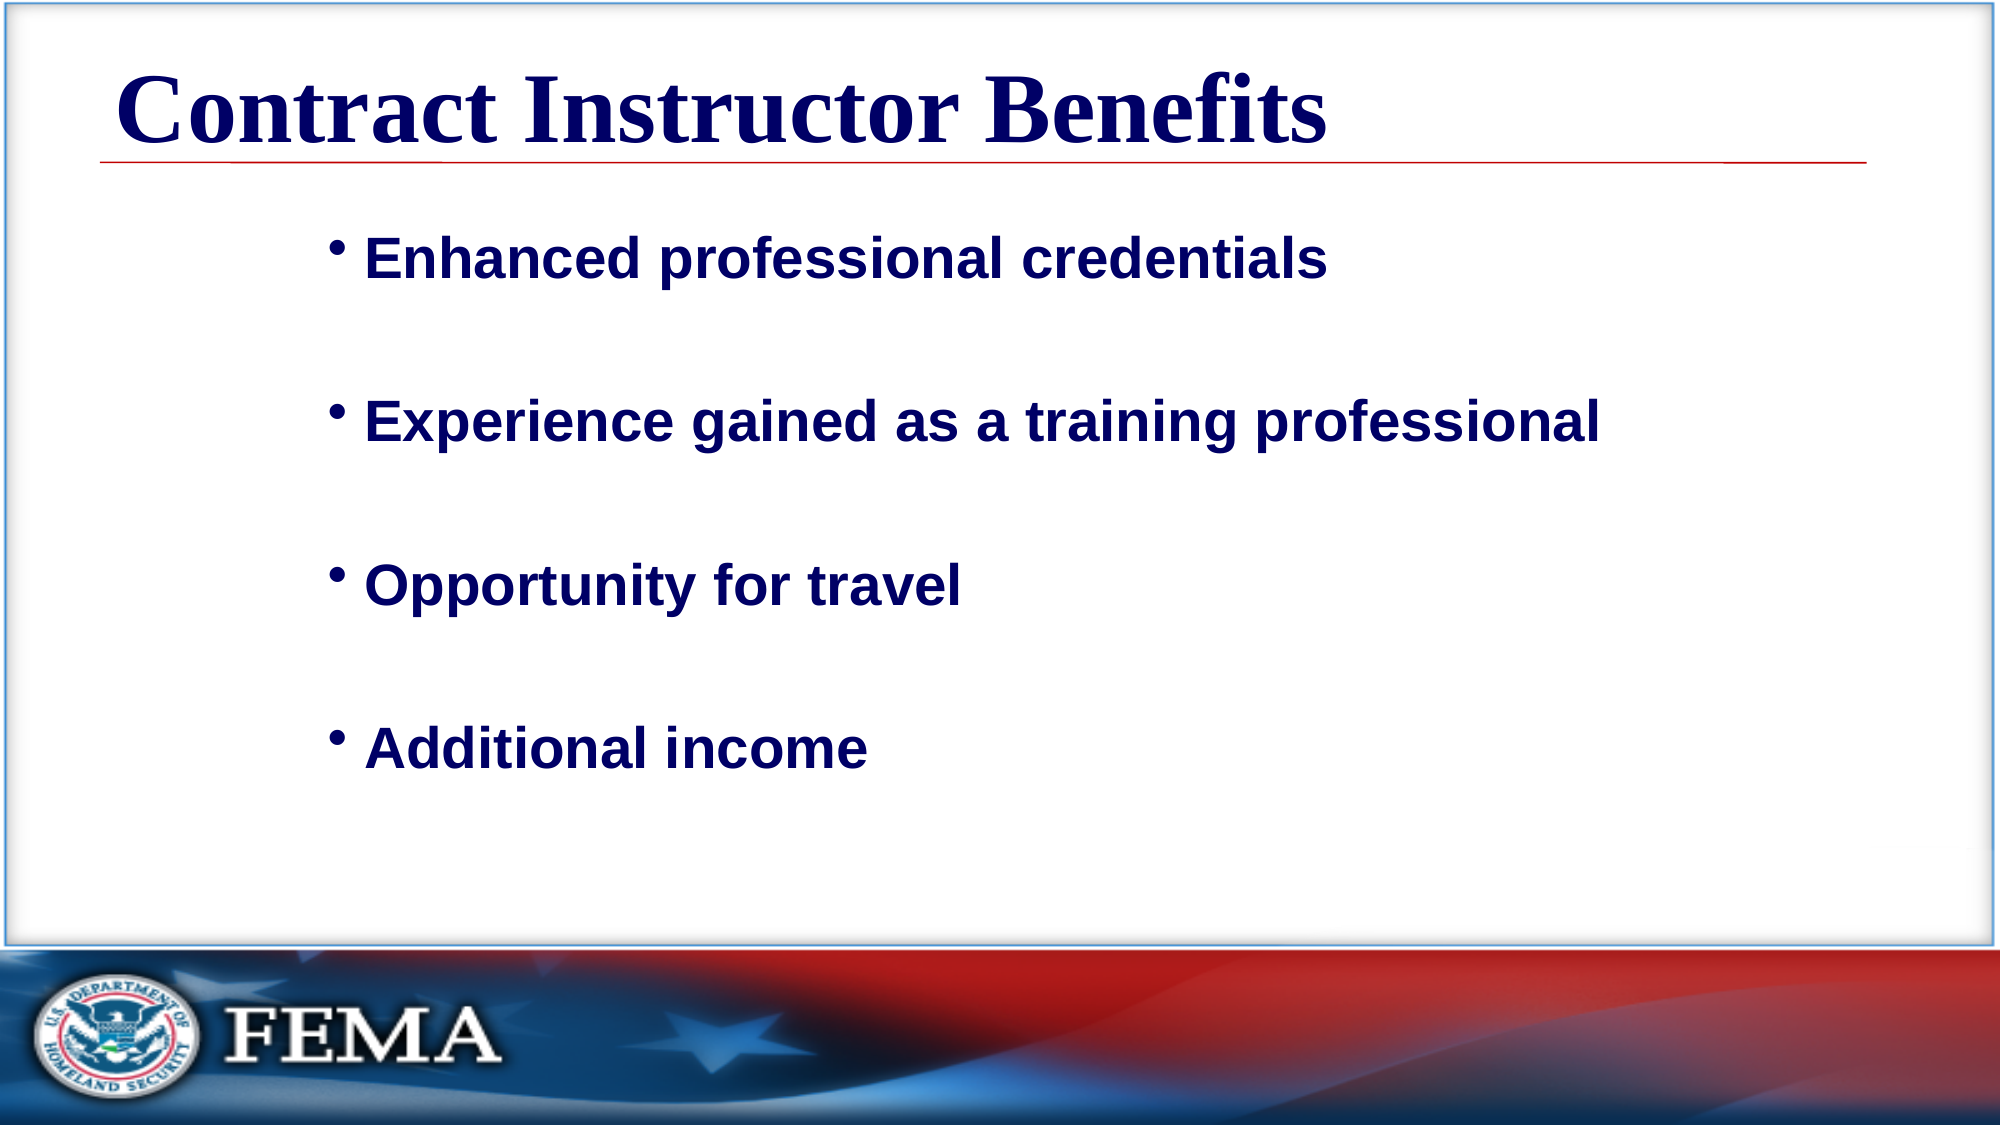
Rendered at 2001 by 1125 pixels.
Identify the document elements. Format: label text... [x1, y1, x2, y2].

picture [0, 0, 2000, 1125]
title Contract Instructor Benefits [99, 49, 1901, 156]
list Enhanced professional credentials Experience gained as a training professional Opportunity for travel Additional income [312, 212, 1663, 975]
